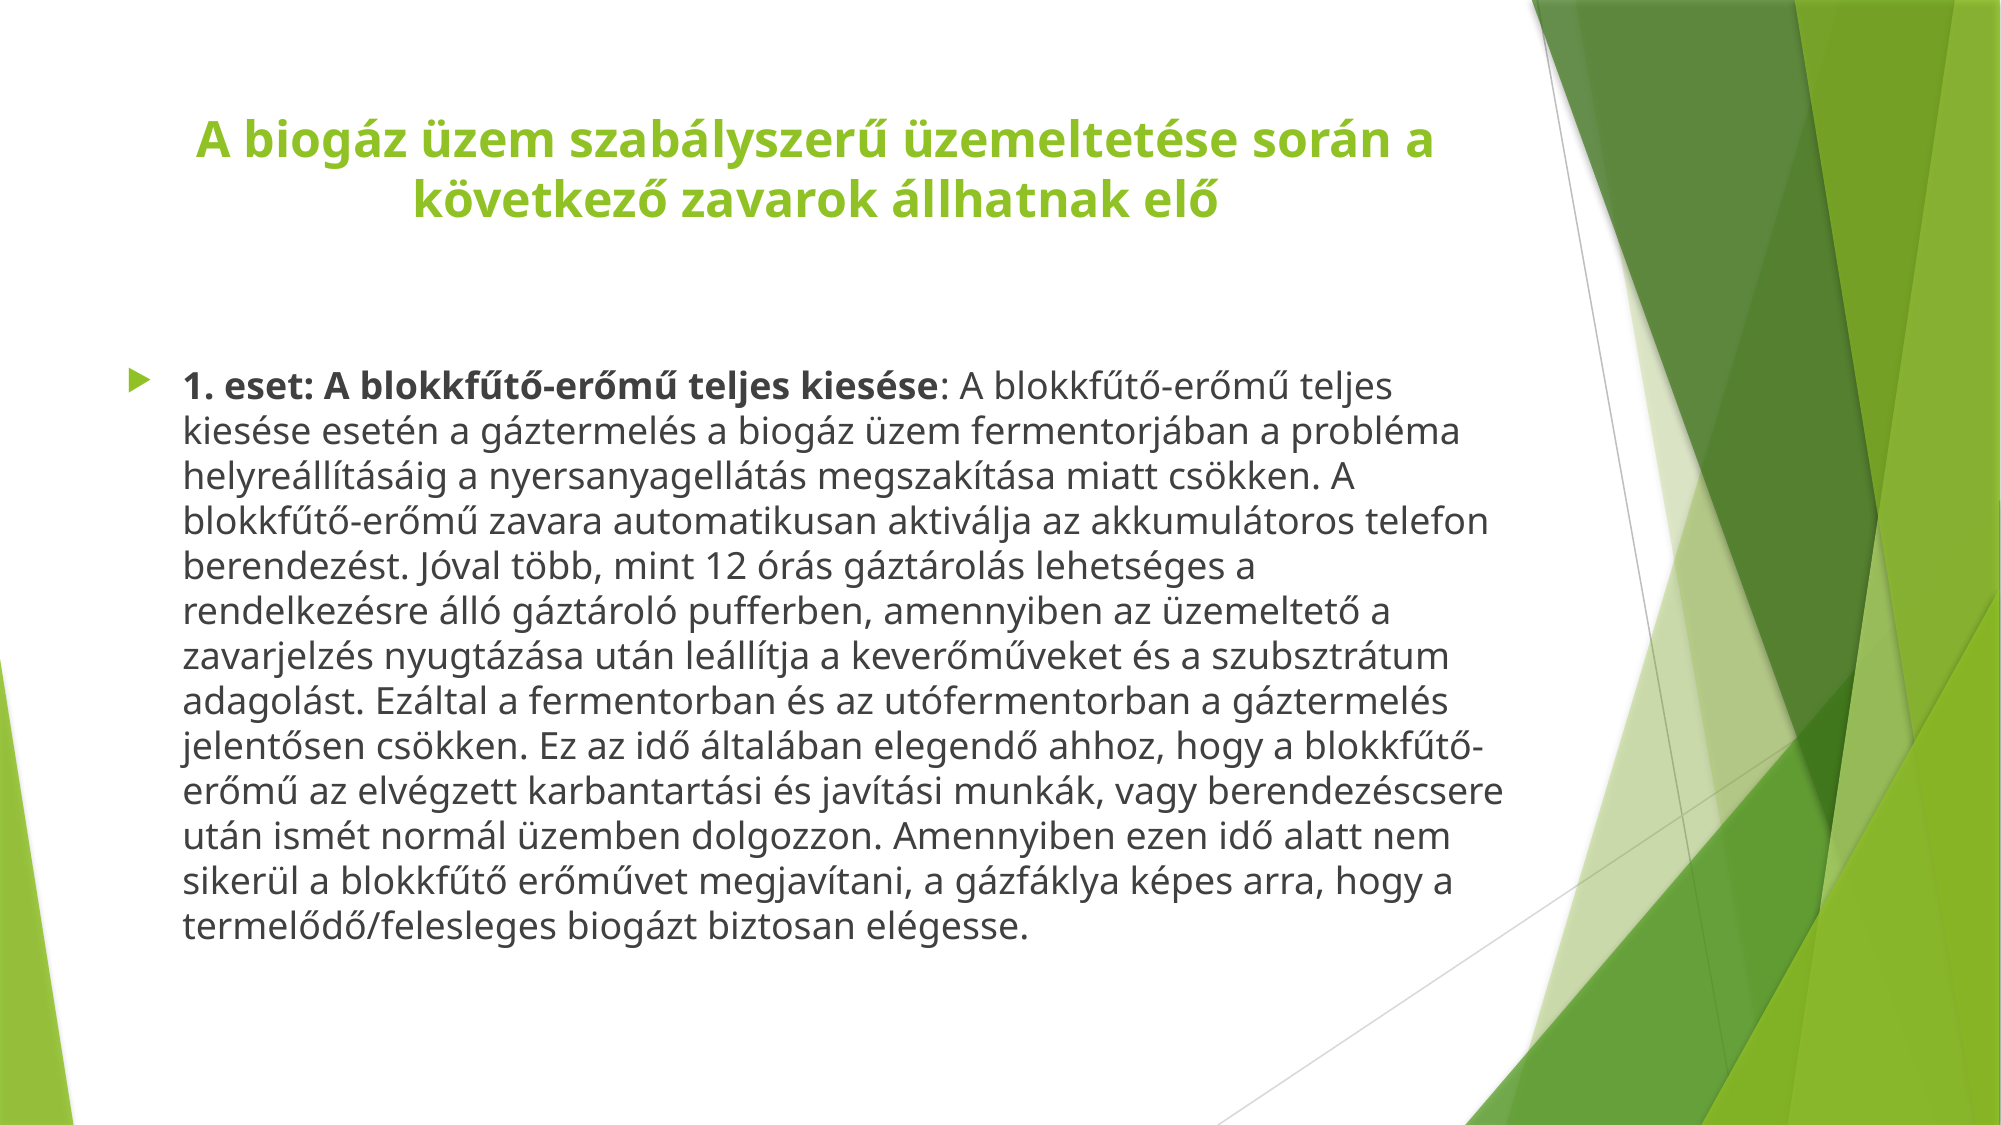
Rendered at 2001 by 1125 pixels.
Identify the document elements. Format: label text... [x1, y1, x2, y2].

list 1. eset: A blokkfűtő-erőmű teljes kiesése: A blokkfűtő-erőmű teljes kiesése esetén a gáztermelés a biogáz üzem fermentorjában a probléma helyreállításáig a nyersanyagellátás megszakítása miatt csökken. A blokkfűtő-erőmű zavara automatikusan aktiválja az akkumulátoros telefon berendezést. Jóval több, mint 12 órás gáztárolás lehetséges a rendelkezésre álló gáztároló pufferben, amennyiben az üzemeltető a zavarjelzés nyugtázása után leállítja a keverőműveket és a szubsztrátum adagolást. Ezáltal a fermentorban és az utófermentorban a gáztermelés jelentősen csökken. Ez az idő általában elegendő ahhoz, hogy a blokkfűtő-erőmű az elvégzett karbantartási és javítási munkák, vagy berendezéscsere után ismét normál üzemben dolgozzon. Amennyiben ezen idő alatt nem sikerül a blokkfűtő erőművet megjavítani, a gázfáklya képes arra, hogy a termelődő/felesleges biogázt biztosan elégesse. [111, 354, 1522, 992]
title A biogáz üzem szabályszerű üzemeltetése során a következő zavarok állhatnak elő [111, 99, 1522, 317]
